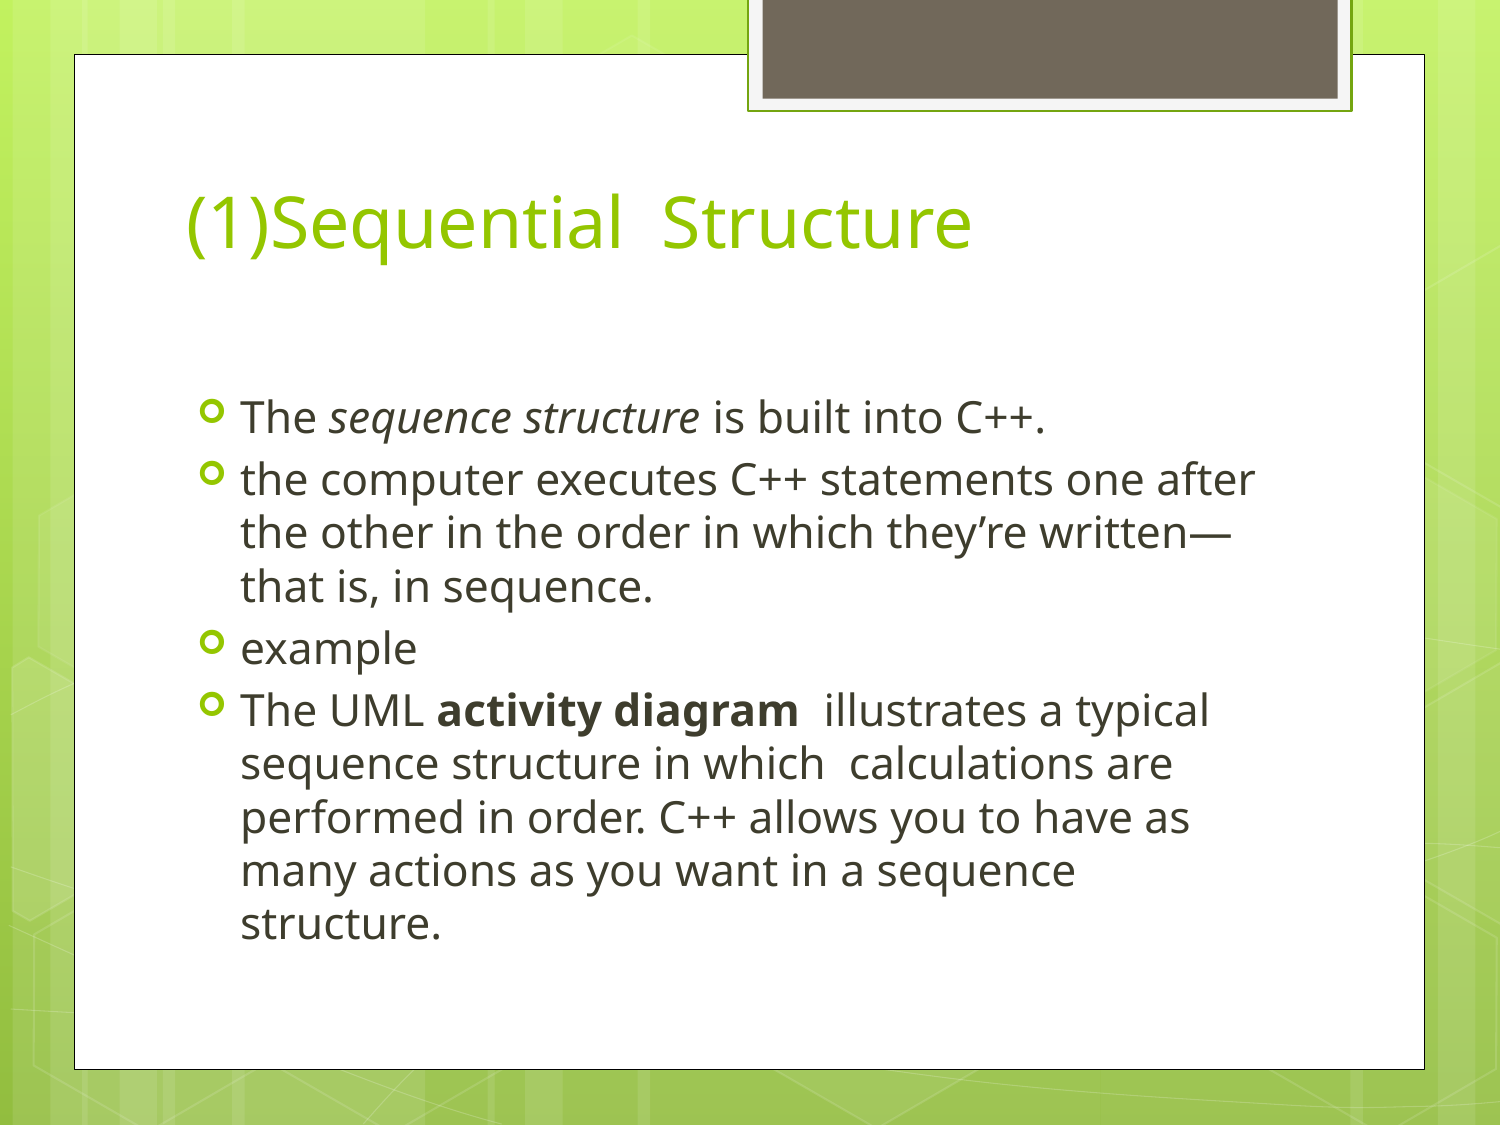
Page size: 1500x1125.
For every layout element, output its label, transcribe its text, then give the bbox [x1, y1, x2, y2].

title (1)Sequential Structure [171, 168, 1324, 357]
list The sequence structure is built into C++. the computer executes C++ statements one after the other in the order in which they’re written—that is, in sequence. example The UML activity diagram illustrates a typical sequence structure in which calculations are performed in order. C++ allows you to have as many actions as you want in a sequence structure. [171, 381, 1283, 957]
